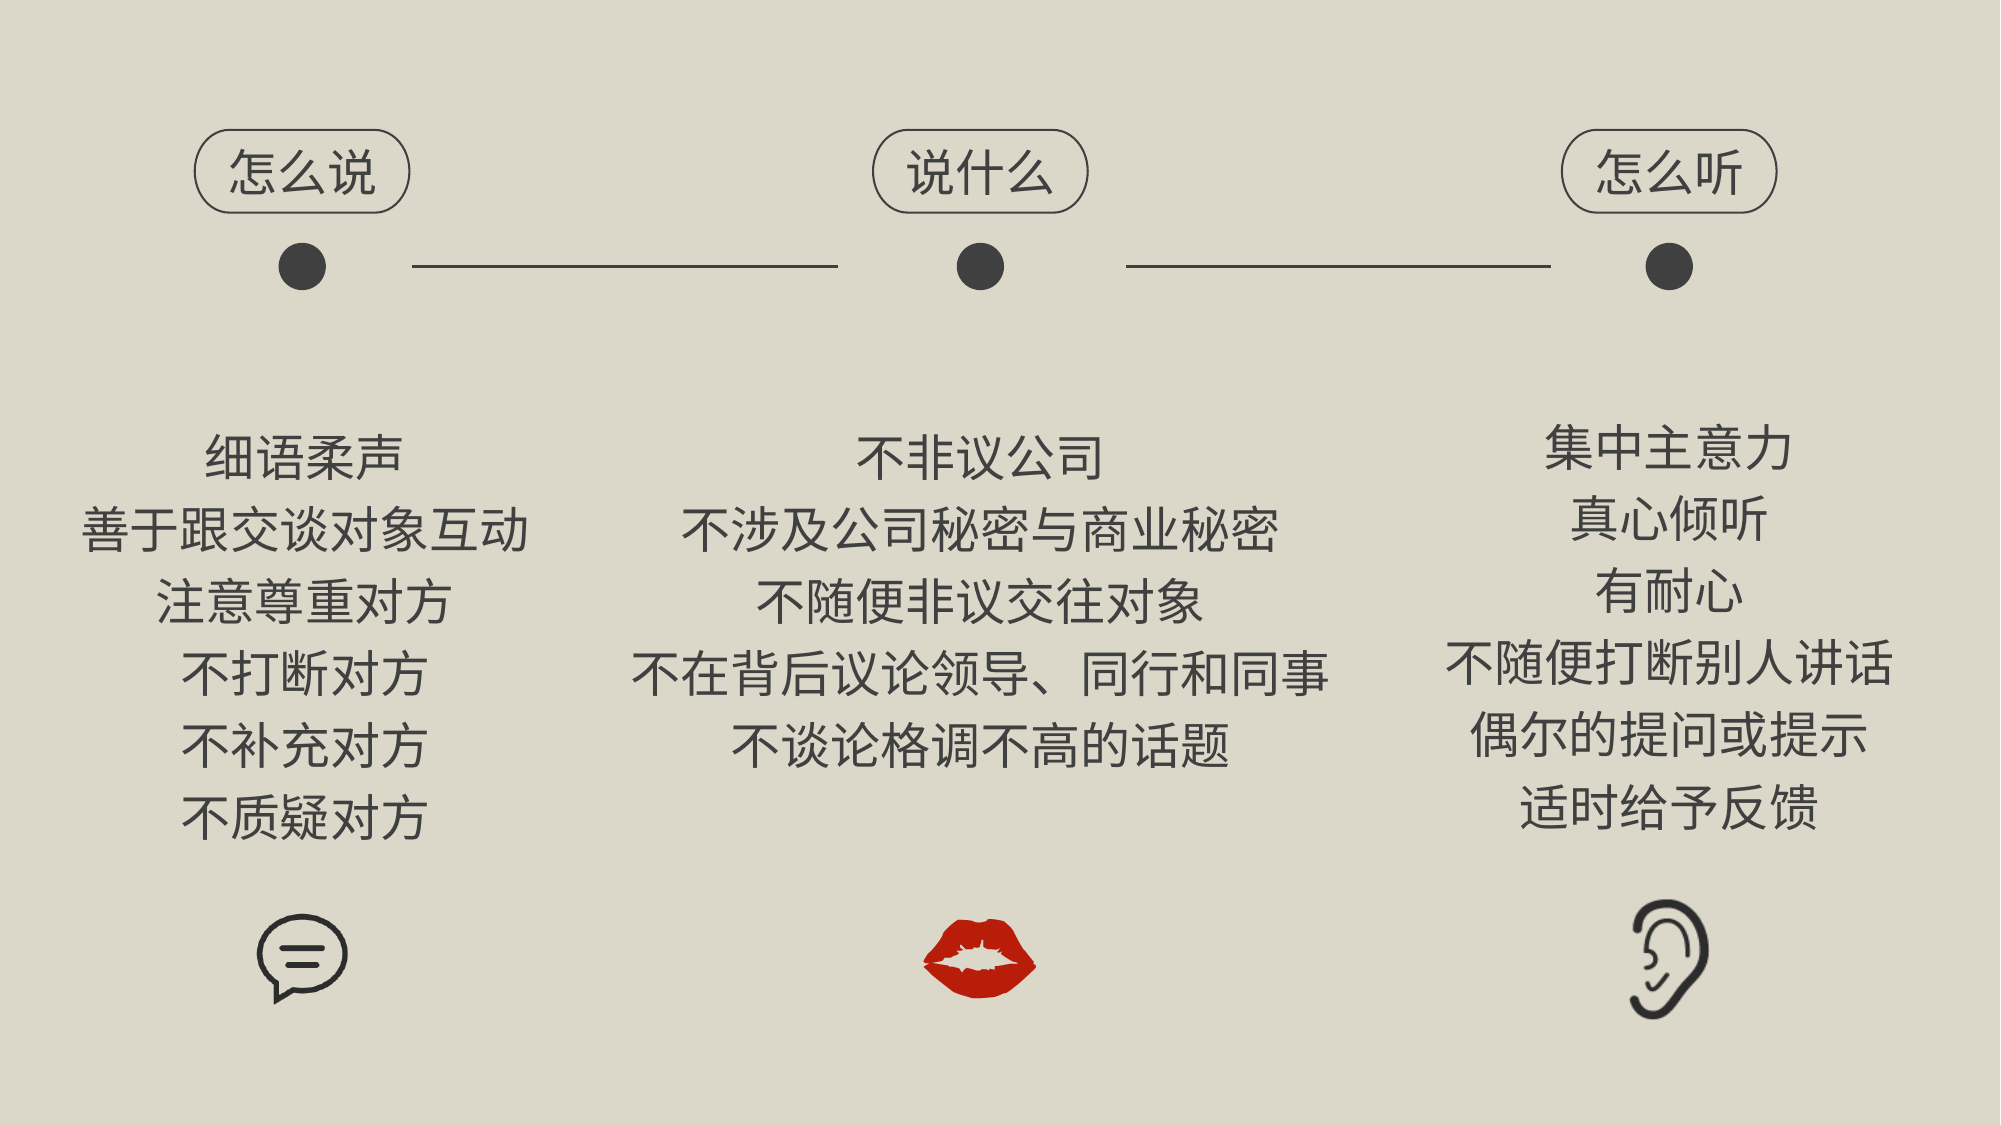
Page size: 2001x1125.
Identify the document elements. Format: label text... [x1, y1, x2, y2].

picture [256, 913, 348, 1005]
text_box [278, 242, 1693, 291]
text_box 怎么听 [1560, 128, 1778, 214]
text_box 细语柔声 善于跟交谈对象互动 注意尊重对方 不打断对方 不补充对方 不质疑对方 [17, 407, 593, 854]
picture [1583, 878, 1756, 1041]
picture [916, 895, 1045, 1024]
text_box 说什么 [871, 128, 1089, 214]
text_box 集中主意力 真心倾听 有耐心 不随便打断别人讲话 偶尔的提问或提示 适时给予反馈 [1297, 396, 2000, 844]
text_box 不非议公司 不涉及公司秘密与商业秘密 不随便非议交往对象 不在背后议论领导、同行和同事 不谈论格调不高的话题 [608, 407, 1352, 854]
text_box 怎么说 [193, 128, 411, 214]
